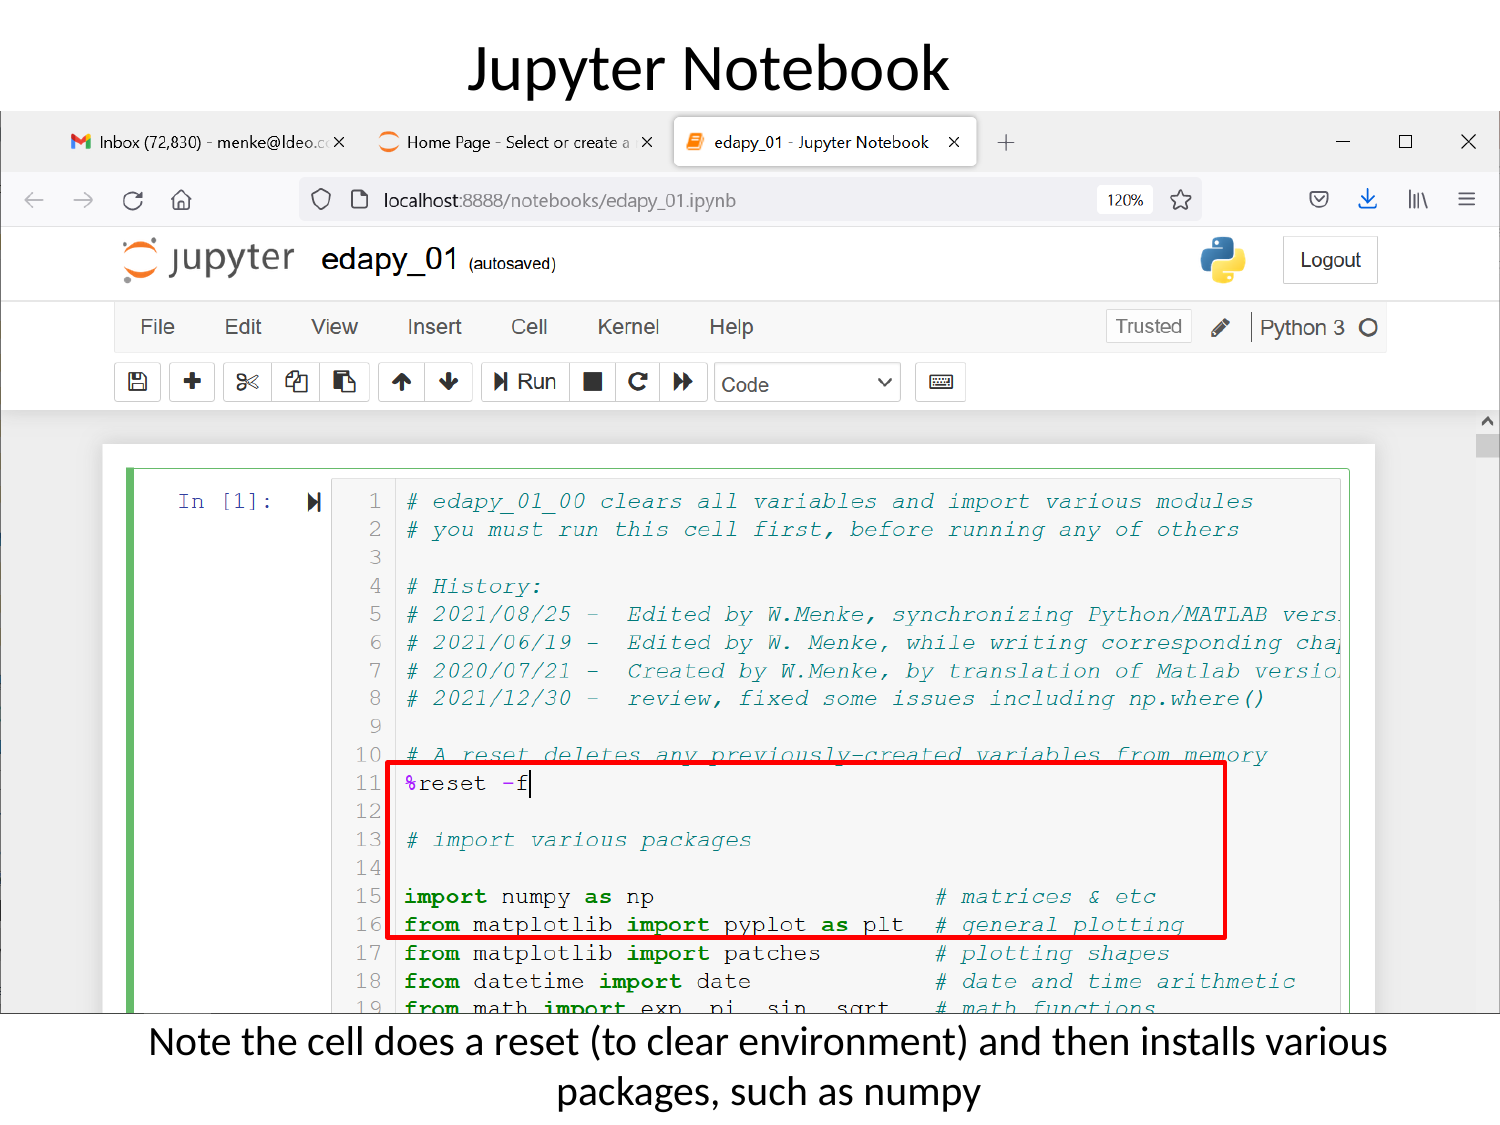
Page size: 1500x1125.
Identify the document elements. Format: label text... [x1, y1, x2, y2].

text_box Jupyter Notebook [2, 15, 1416, 111]
picture [0, 111, 1500, 1014]
text_box Note the cell does a reset (to clear environment) and then installs various packages, such as numpy [62, 1021, 1475, 1122]
